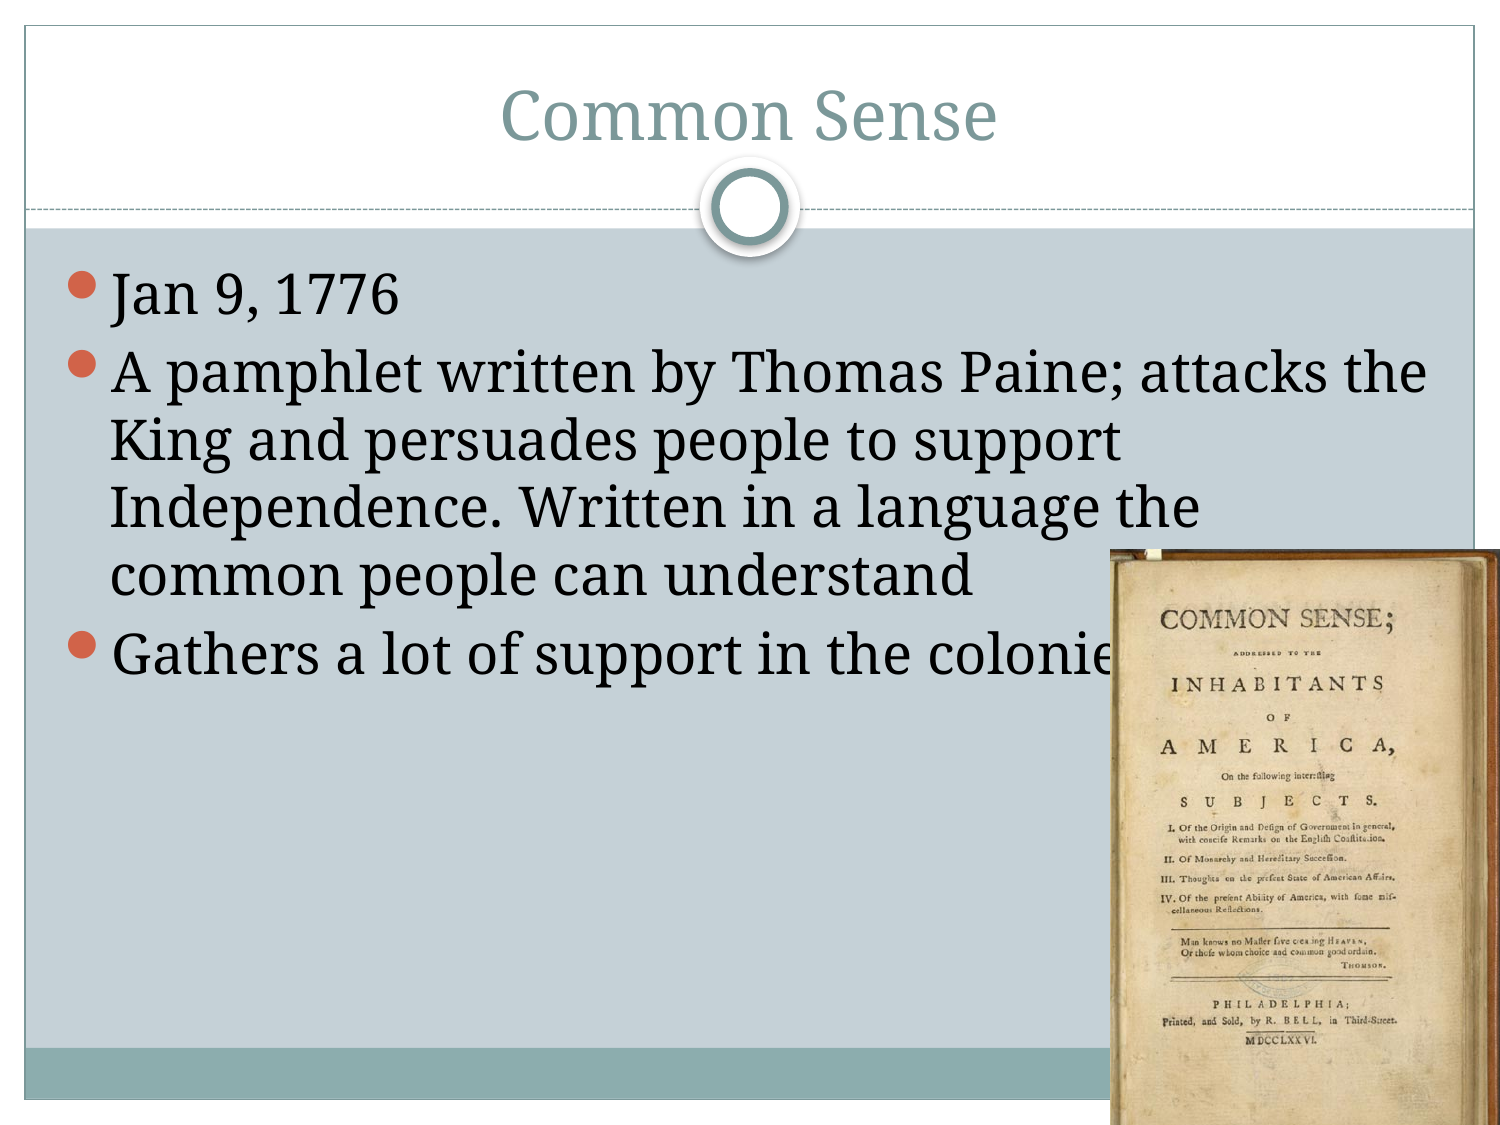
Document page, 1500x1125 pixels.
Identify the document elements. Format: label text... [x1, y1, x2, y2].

picture [1110, 549, 1500, 1125]
title Common Sense [49, 37, 1450, 162]
list Jan 9, 1776 A pamphlet written by Thomas Paine; attacks the King and persuades people to support Independence. Written in a language the common people can understand Gathers a lot of support in the colonies [49, 250, 1445, 1001]
